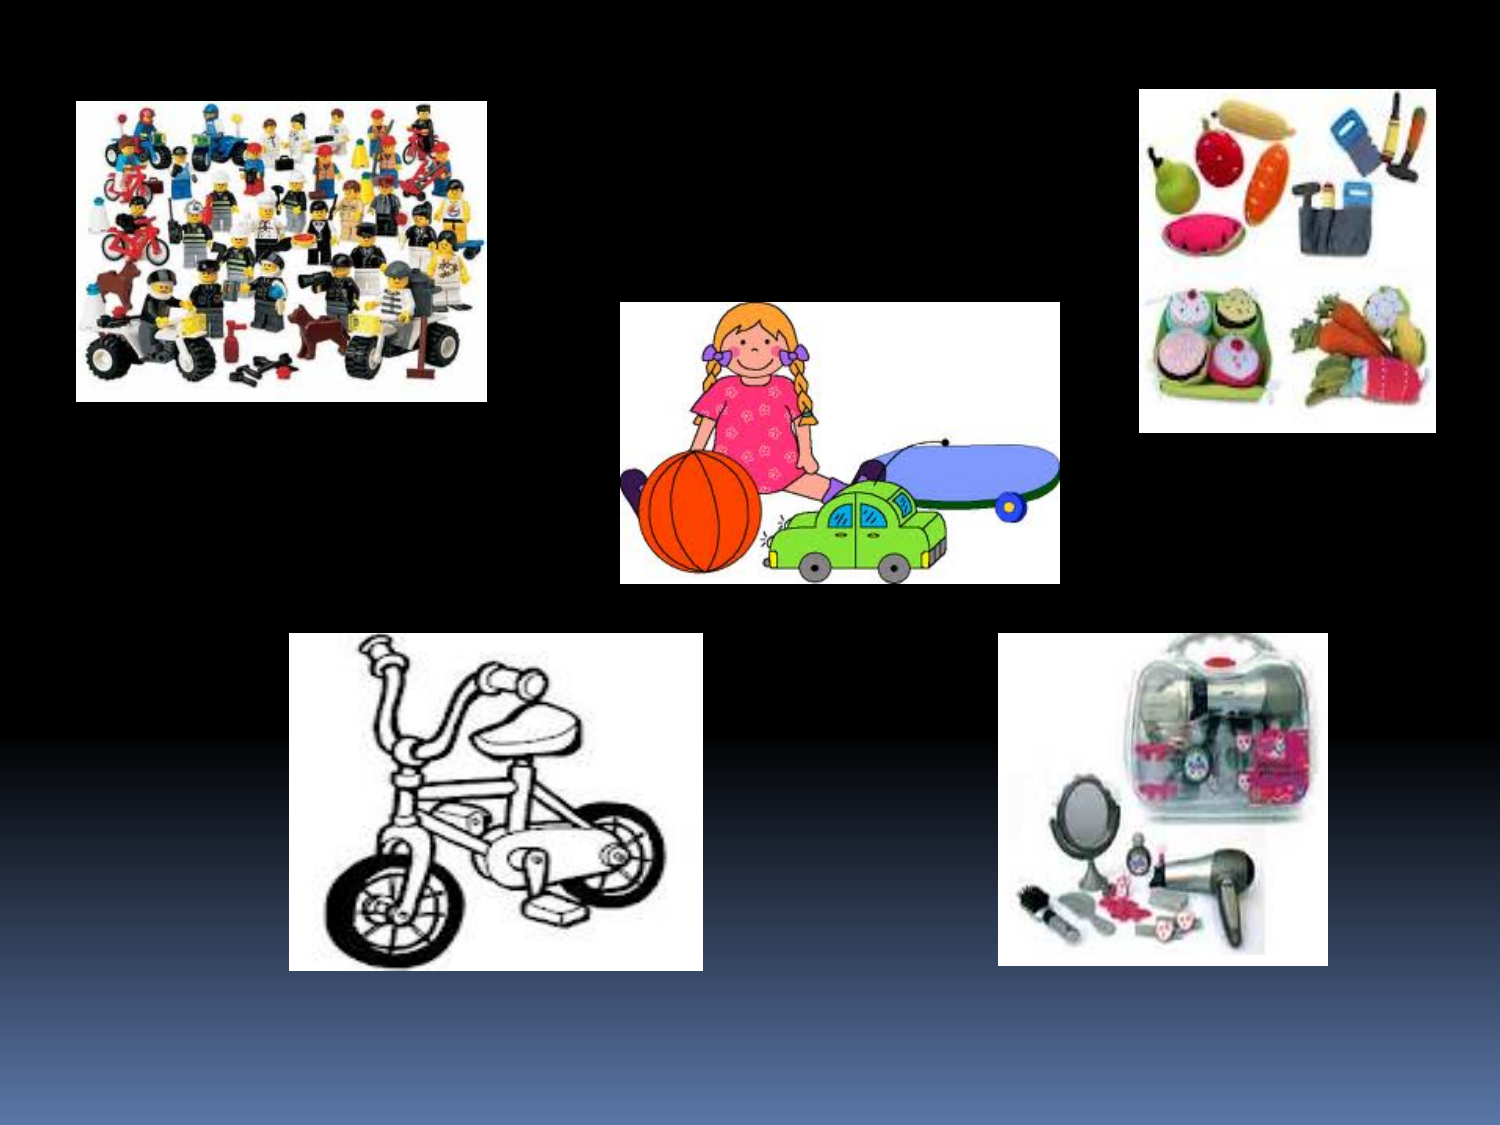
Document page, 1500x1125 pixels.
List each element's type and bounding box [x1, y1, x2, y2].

picture [1139, 89, 1436, 433]
picture [997, 632, 1329, 966]
picture [76, 101, 487, 403]
picture [619, 302, 1060, 585]
picture [288, 632, 704, 971]
